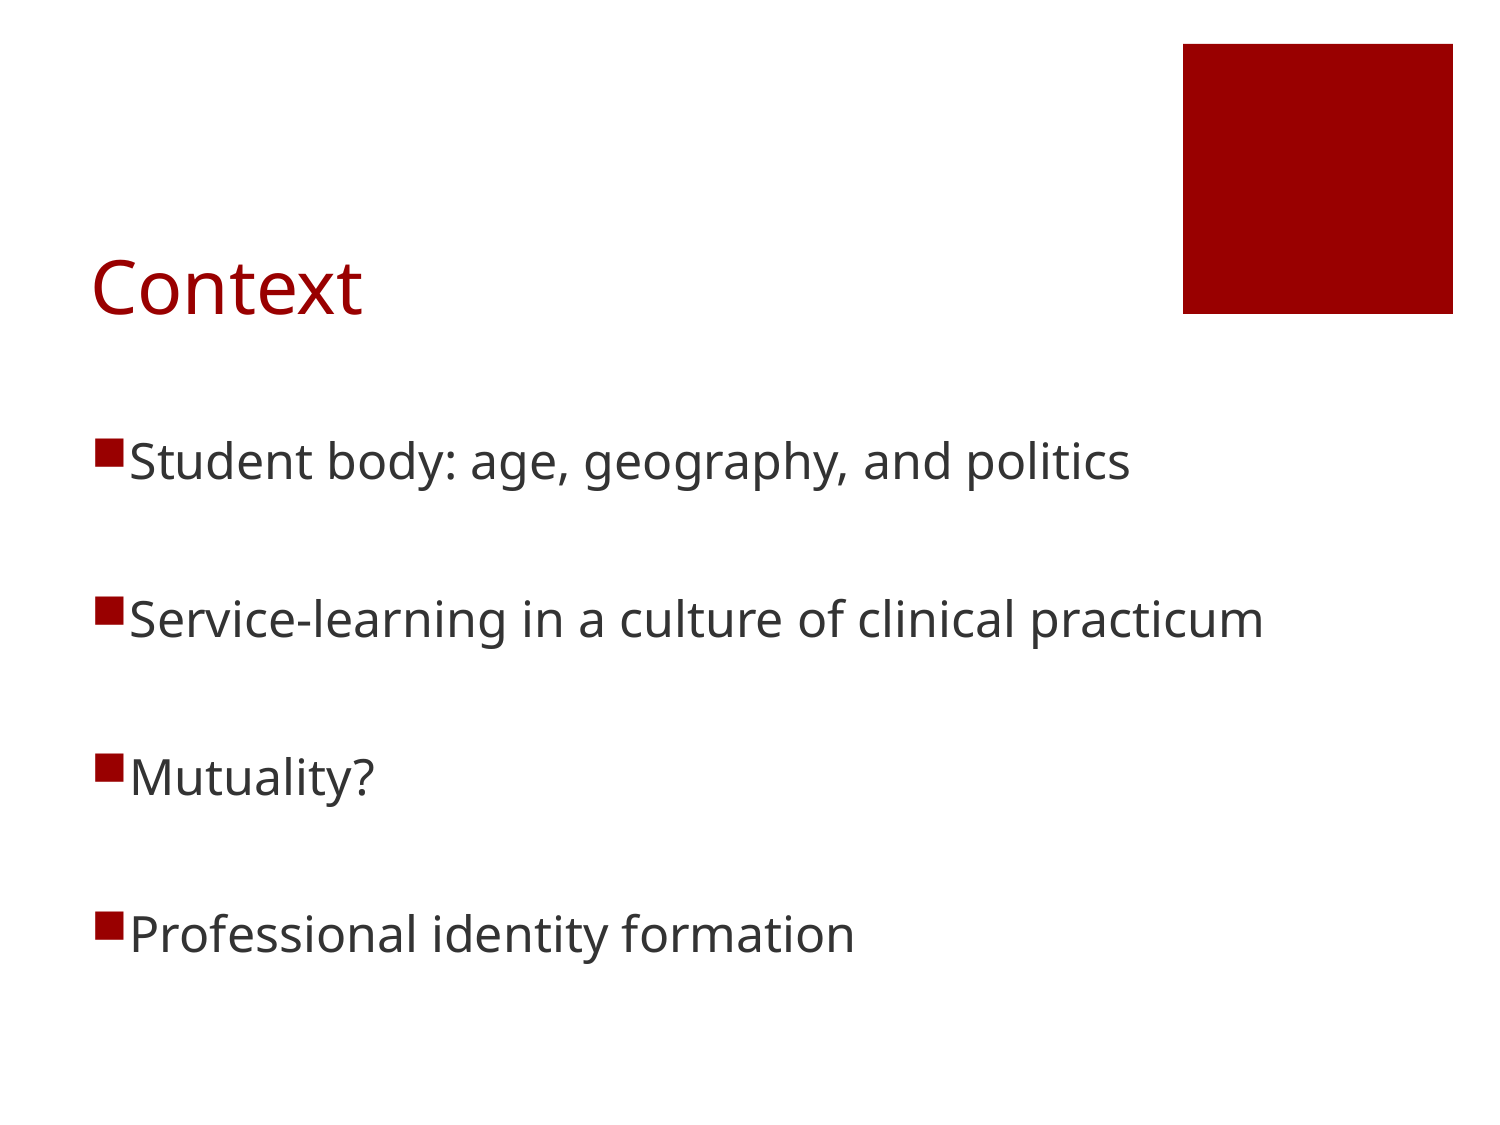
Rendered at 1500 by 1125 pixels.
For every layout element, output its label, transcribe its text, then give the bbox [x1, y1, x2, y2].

title Context [75, 149, 1143, 338]
list Student body: age, geography, and politics Service-learning in a culture of clinical practicum Mutuality? Professional identity formation [75, 362, 1372, 1005]
